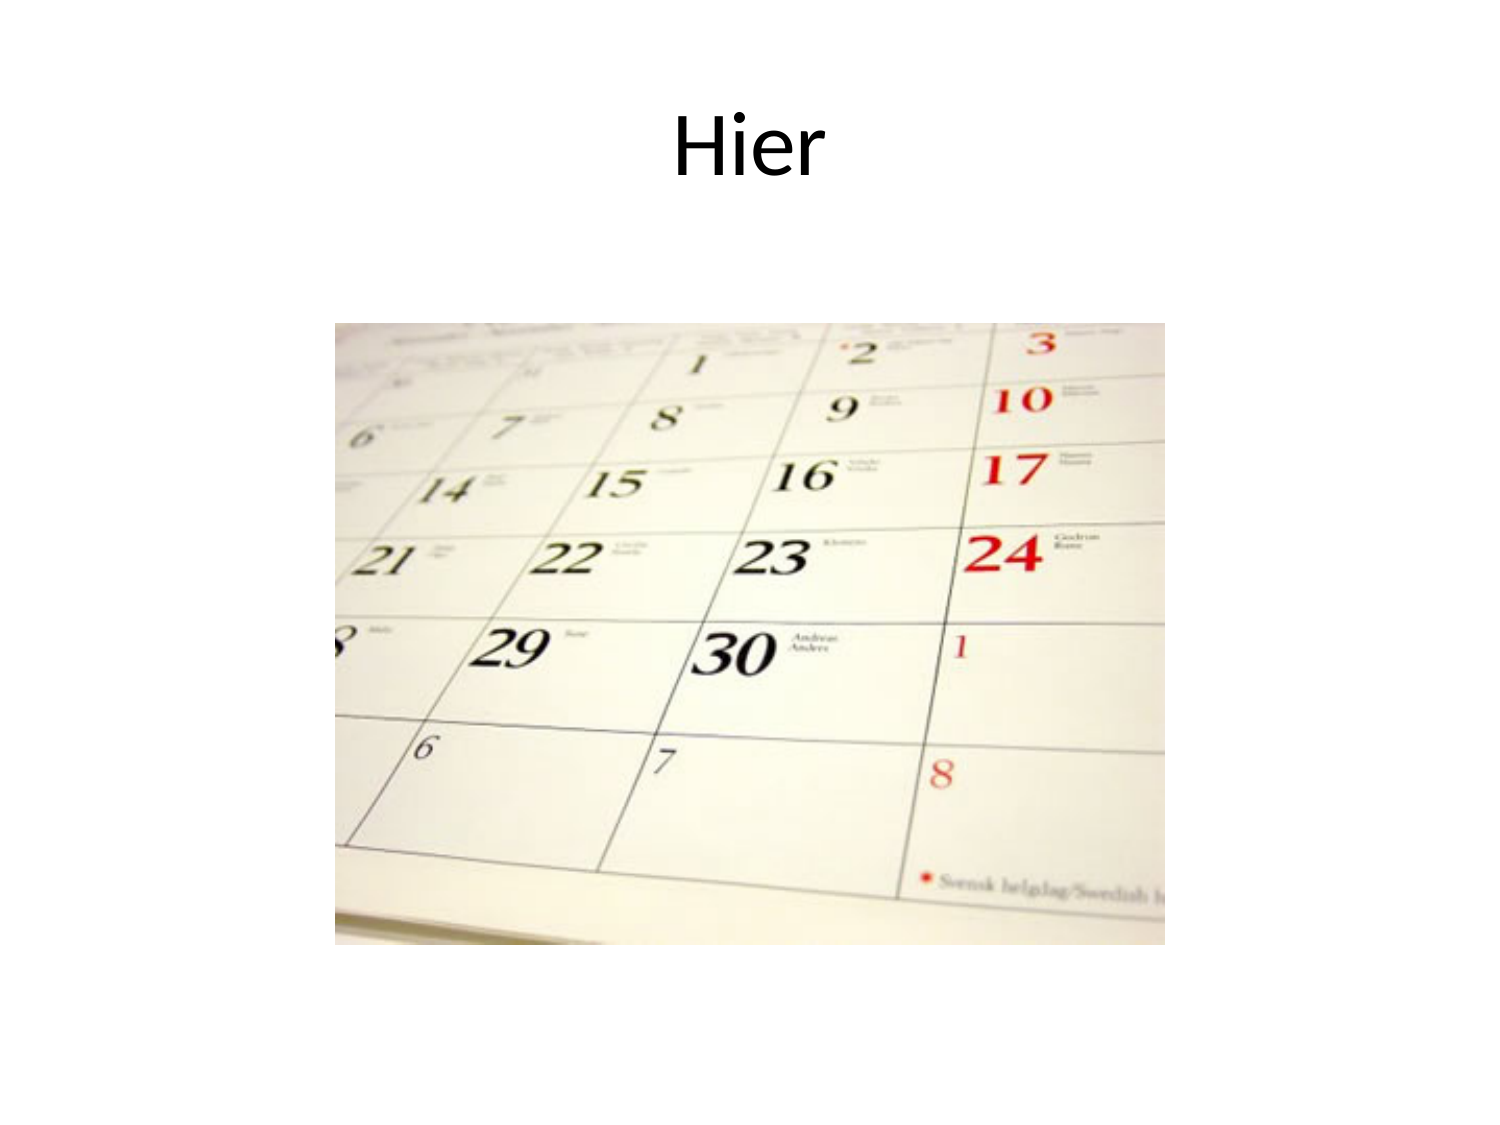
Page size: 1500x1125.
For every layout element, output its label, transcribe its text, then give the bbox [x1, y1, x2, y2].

title Hier [75, 45, 1425, 233]
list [335, 323, 1165, 945]
